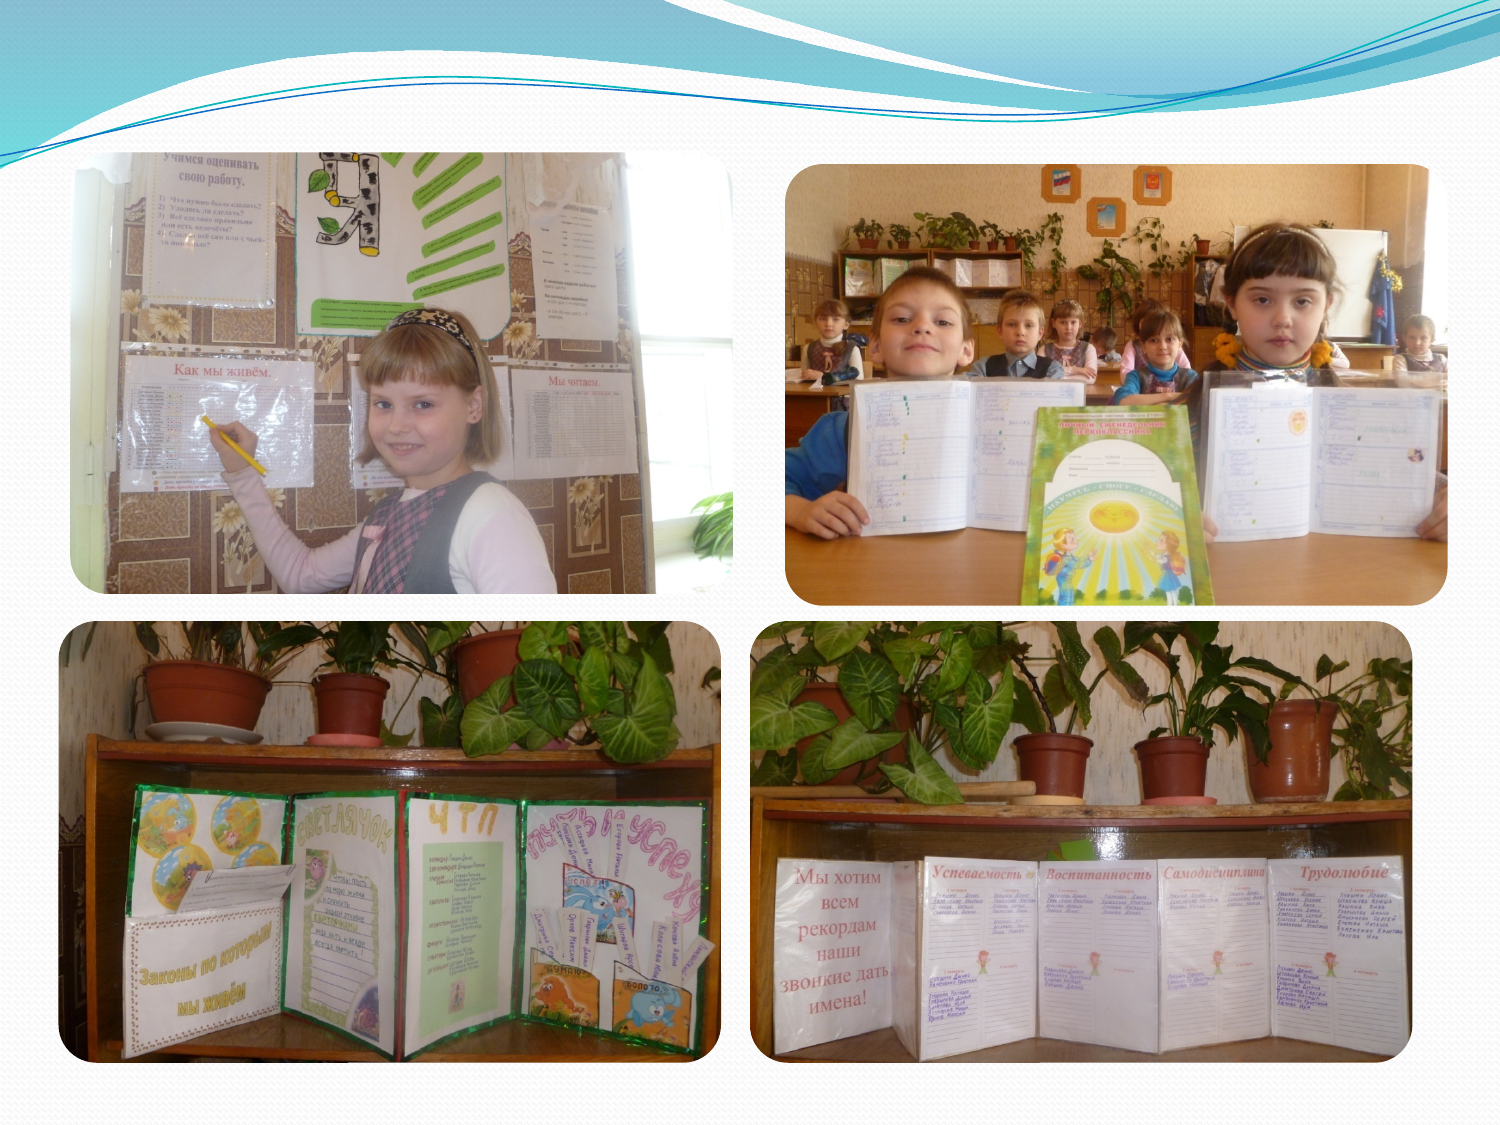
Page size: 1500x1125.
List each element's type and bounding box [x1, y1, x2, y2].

list [70, 152, 733, 595]
picture [58, 620, 722, 1063]
picture [749, 620, 1413, 1063]
list [784, 163, 1448, 606]
